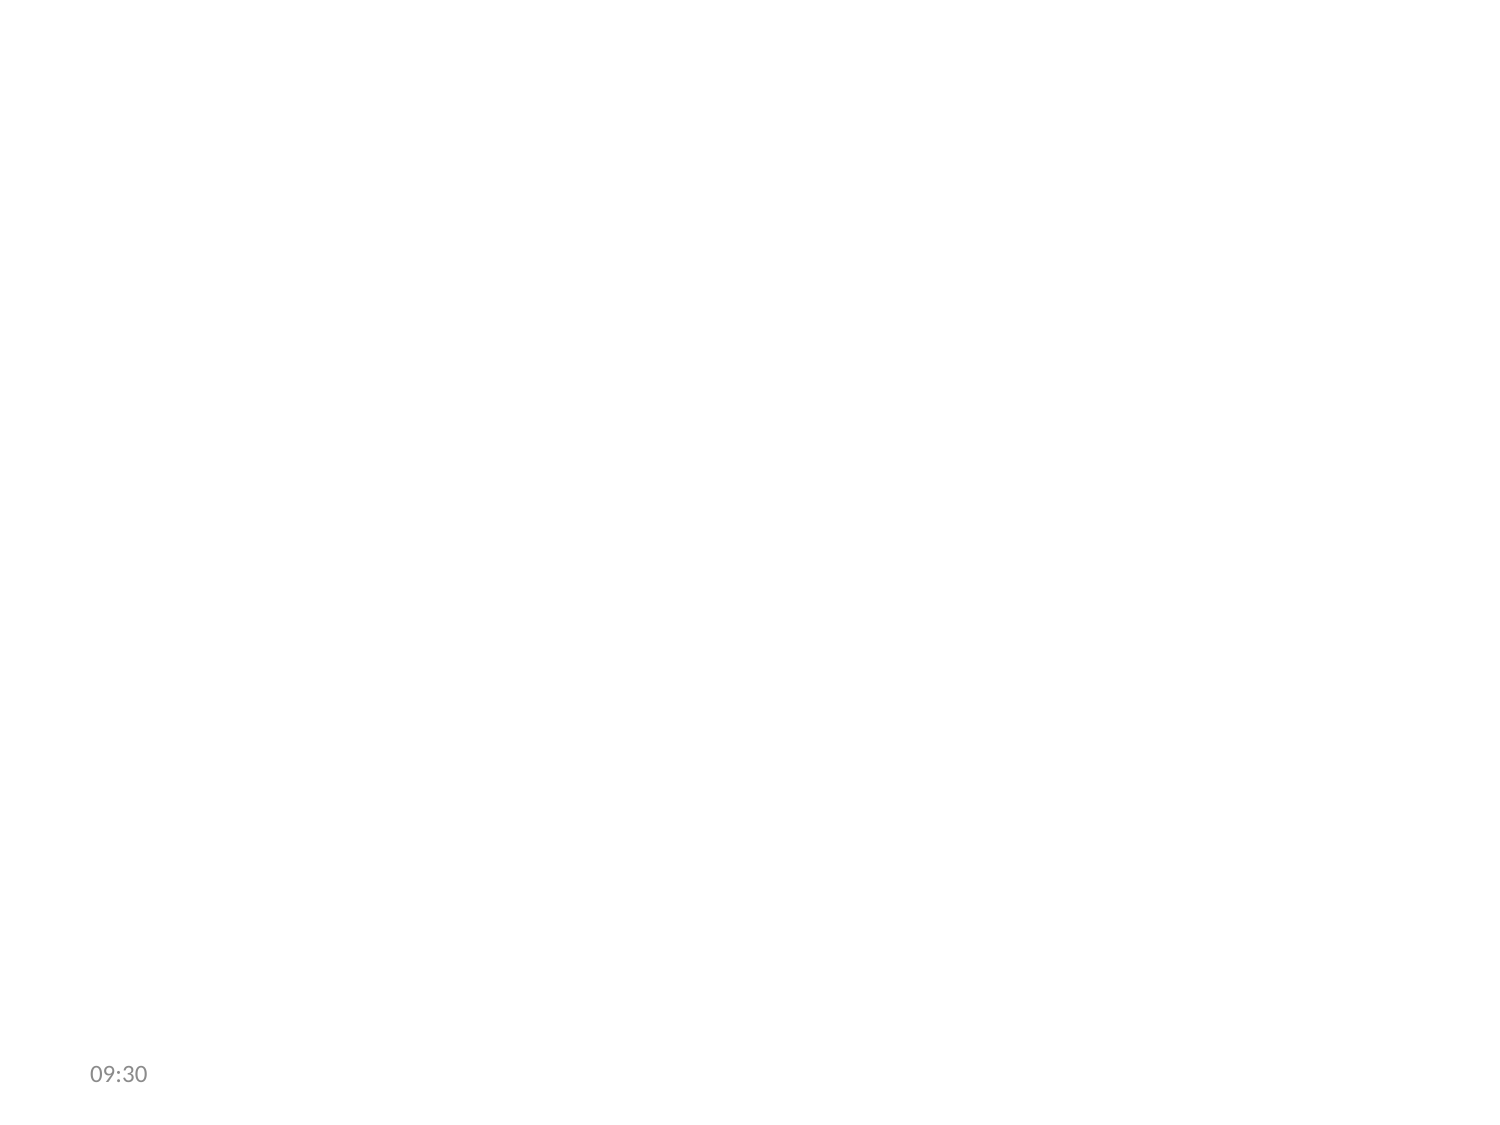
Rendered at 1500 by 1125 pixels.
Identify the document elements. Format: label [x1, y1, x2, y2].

slide_number [75, 1042, 425, 1103]
